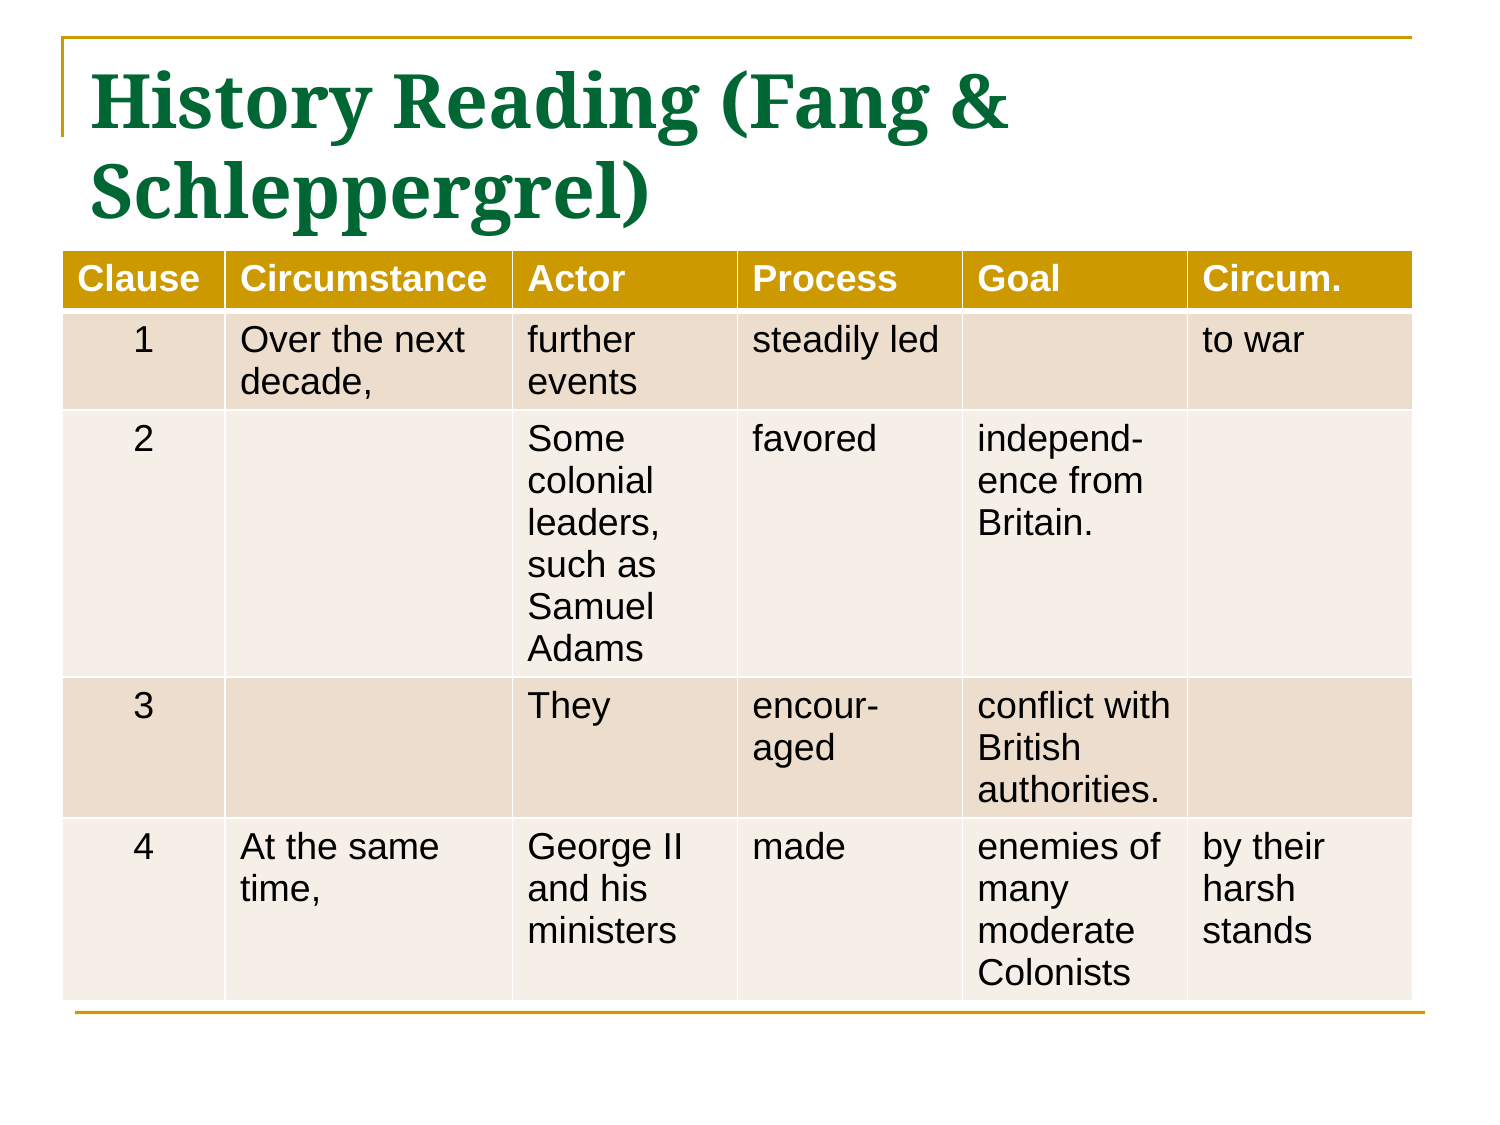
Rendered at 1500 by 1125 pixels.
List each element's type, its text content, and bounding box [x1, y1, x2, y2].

table_cell favored [738, 411, 962, 676]
table_header Goal [963, 251, 1187, 308]
table_cell 2 [63, 411, 224, 676]
table_cell 1 [63, 314, 224, 409]
table_cell made [738, 819, 962, 1000]
table_header Circum. [1188, 251, 1412, 308]
table_cell [226, 411, 512, 676]
table_cell 3 [63, 678, 224, 817]
table_cell encour-aged [738, 678, 962, 817]
table_cell [1188, 678, 1412, 817]
table_header Circumstance [226, 251, 512, 308]
title History Reading (Fang & Schleppergrel) [74, 45, 1426, 233]
table_cell [226, 678, 512, 817]
table_header Process [738, 251, 962, 308]
table_cell [963, 314, 1187, 409]
table_cell enemies of many moderate Colonists [963, 819, 1187, 1000]
table_cell Over the next decade, [226, 314, 512, 409]
table_header Actor [513, 251, 737, 308]
table_header Clause [63, 251, 224, 308]
table_cell further events [513, 314, 737, 409]
table_cell Some colonial leaders, such as Samuel Adams [513, 411, 737, 676]
table_cell [1188, 411, 1412, 676]
table_cell George II and his ministers [513, 819, 737, 1000]
table_cell steadily led [738, 314, 962, 409]
table_cell to war [1188, 314, 1412, 409]
table_cell conflict with British authorities. [963, 678, 1187, 817]
table_cell They [513, 678, 737, 817]
table_cell by their harsh stands [1188, 819, 1412, 1000]
table_cell At the same time, [226, 819, 512, 1000]
table_cell independ-ence from Britain. [963, 411, 1187, 676]
table_cell 4 [63, 819, 224, 1000]
